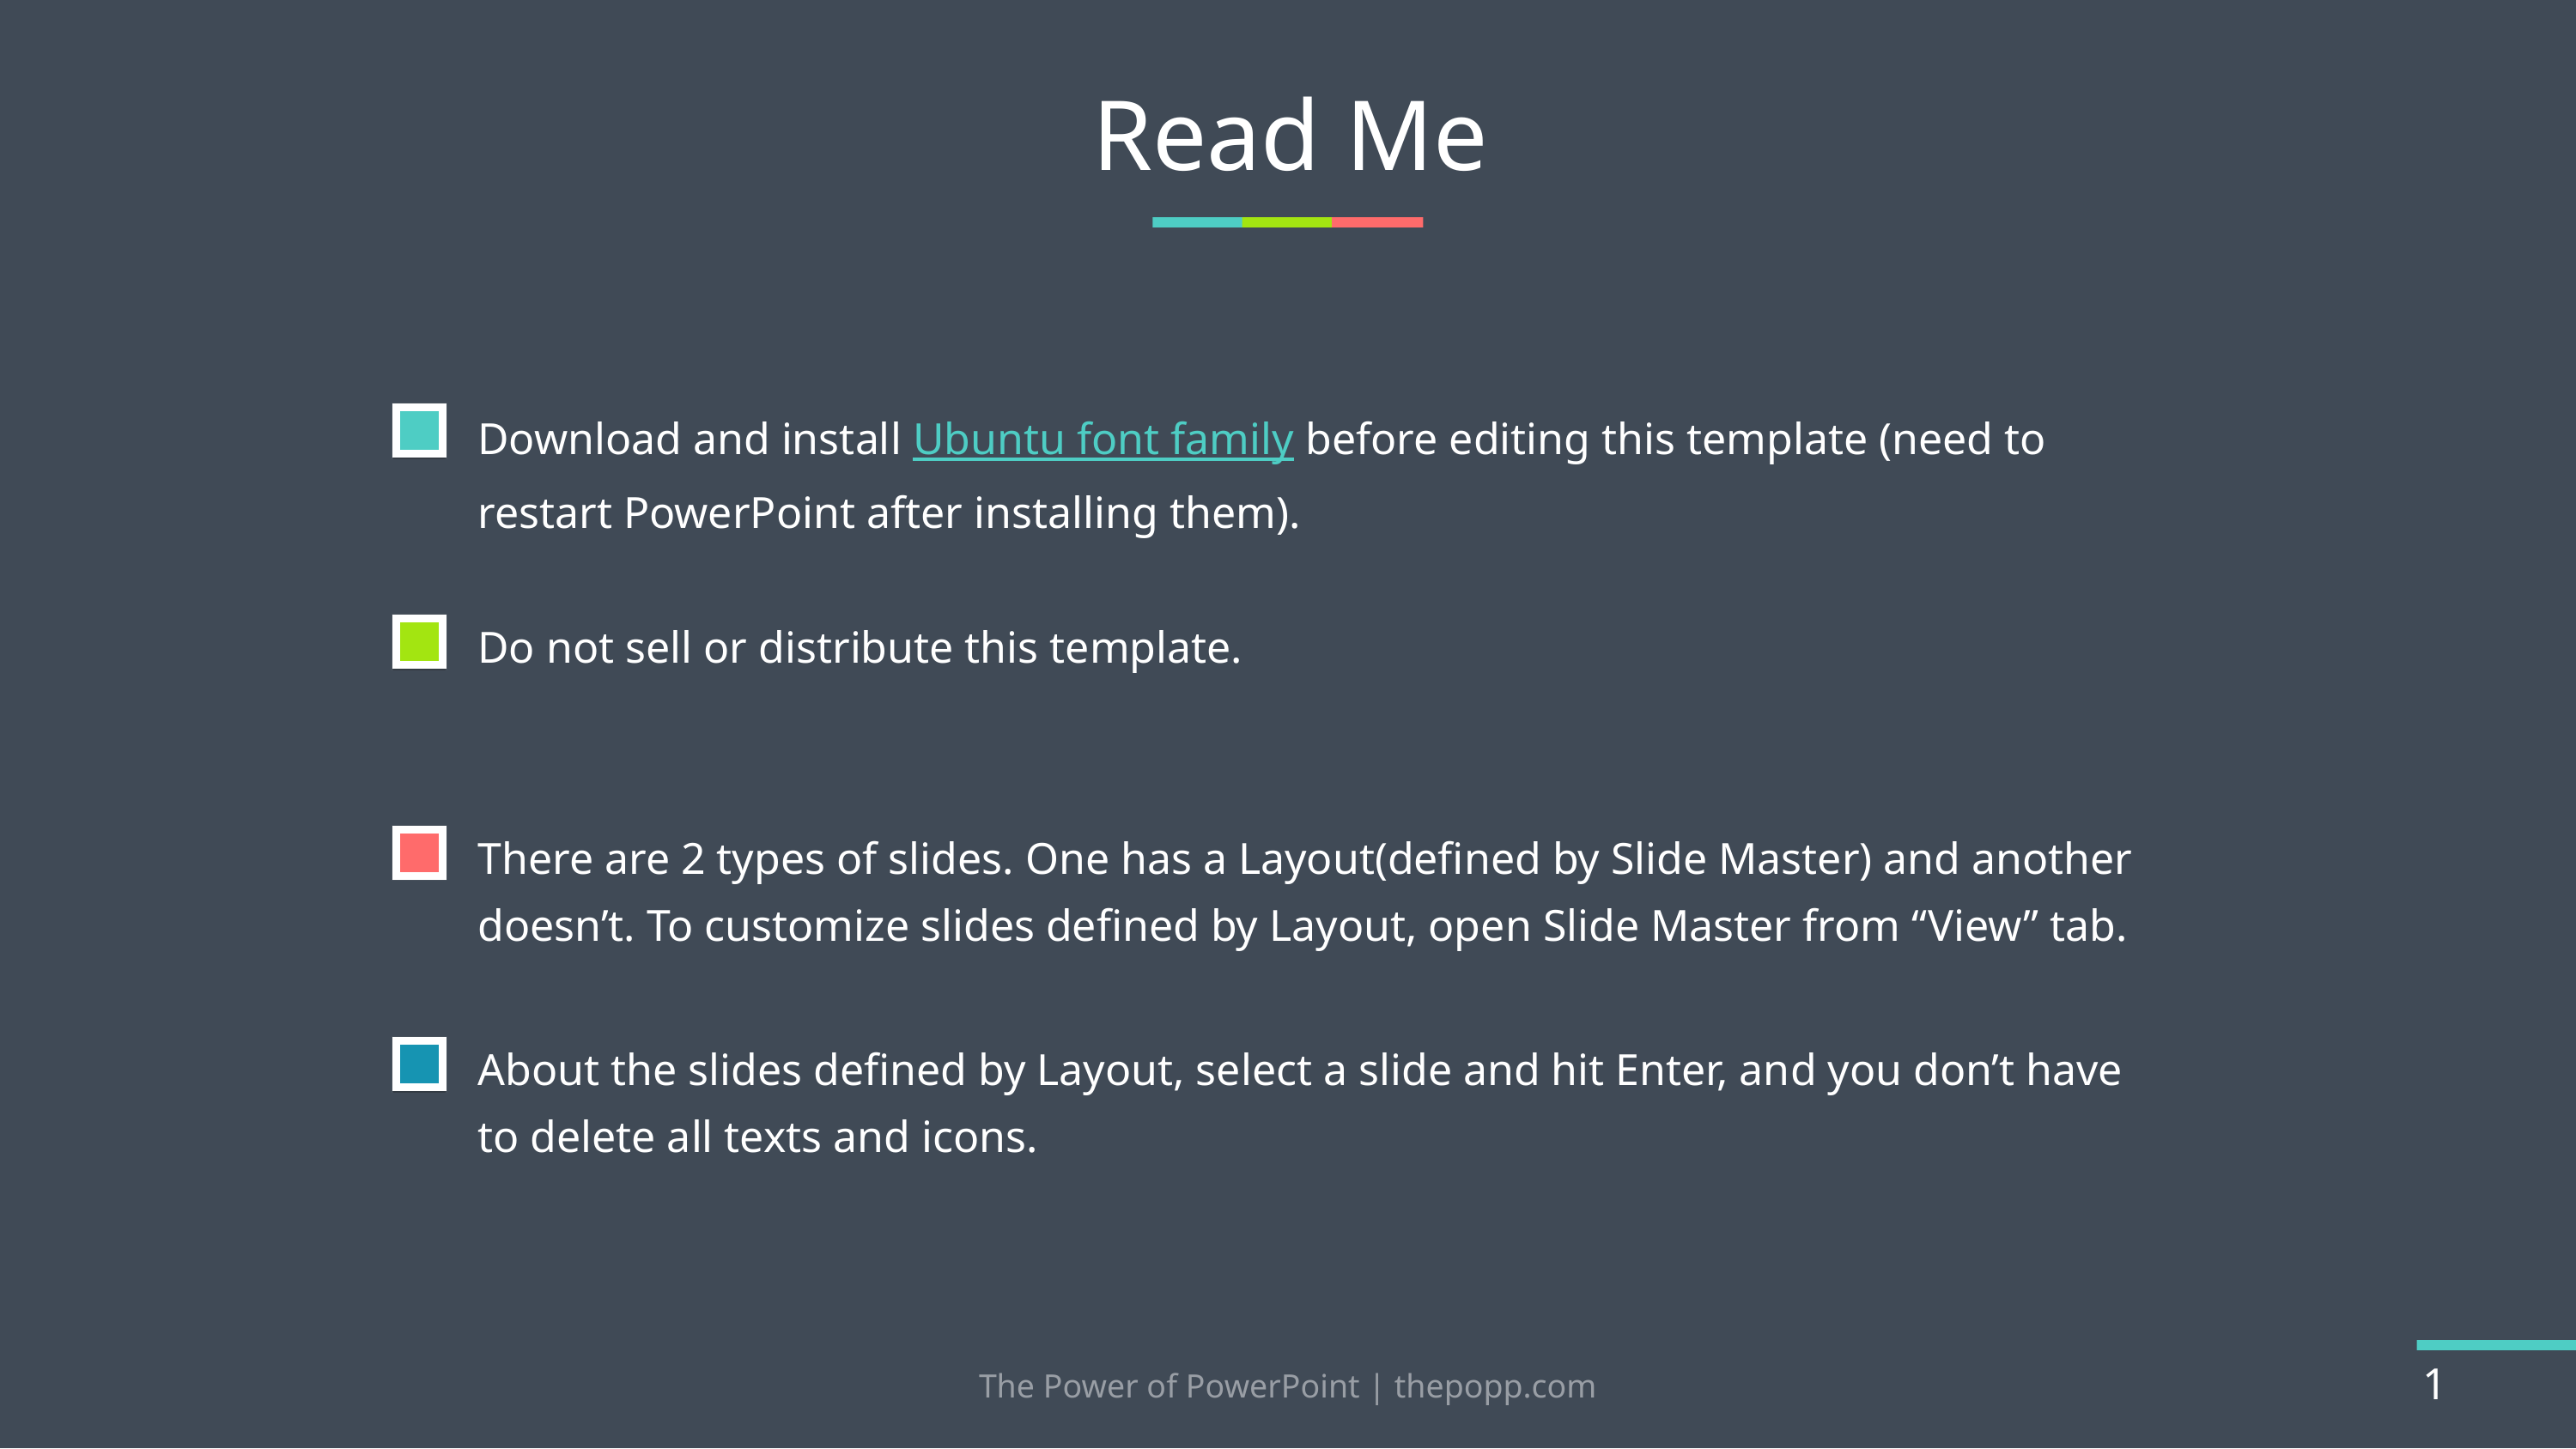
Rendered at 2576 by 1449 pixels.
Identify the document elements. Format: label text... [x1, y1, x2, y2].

title Read Me [69, 49, 2512, 230]
list About the slides defined by Layout, select a slide and hit Enter, and you don’t have to delete all texts and icons. [465, 1021, 2147, 1194]
slide_number 1 [2409, 1351, 2576, 1421]
list There are 2 types of slides. One has a Layout(defined by Slide Master) and another doesn’t. To customize slides defined by Layout, open Slide Master from “View” tab. [465, 809, 2147, 983]
list Do not sell or distribute this template. [465, 598, 2147, 772]
list Download and install Ubuntu font family before editing this template (need to restart PowerPoint after installing them). [465, 387, 2147, 561]
footer The Power of PowerPoint | thepopp.com [853, 1349, 1723, 1427]
